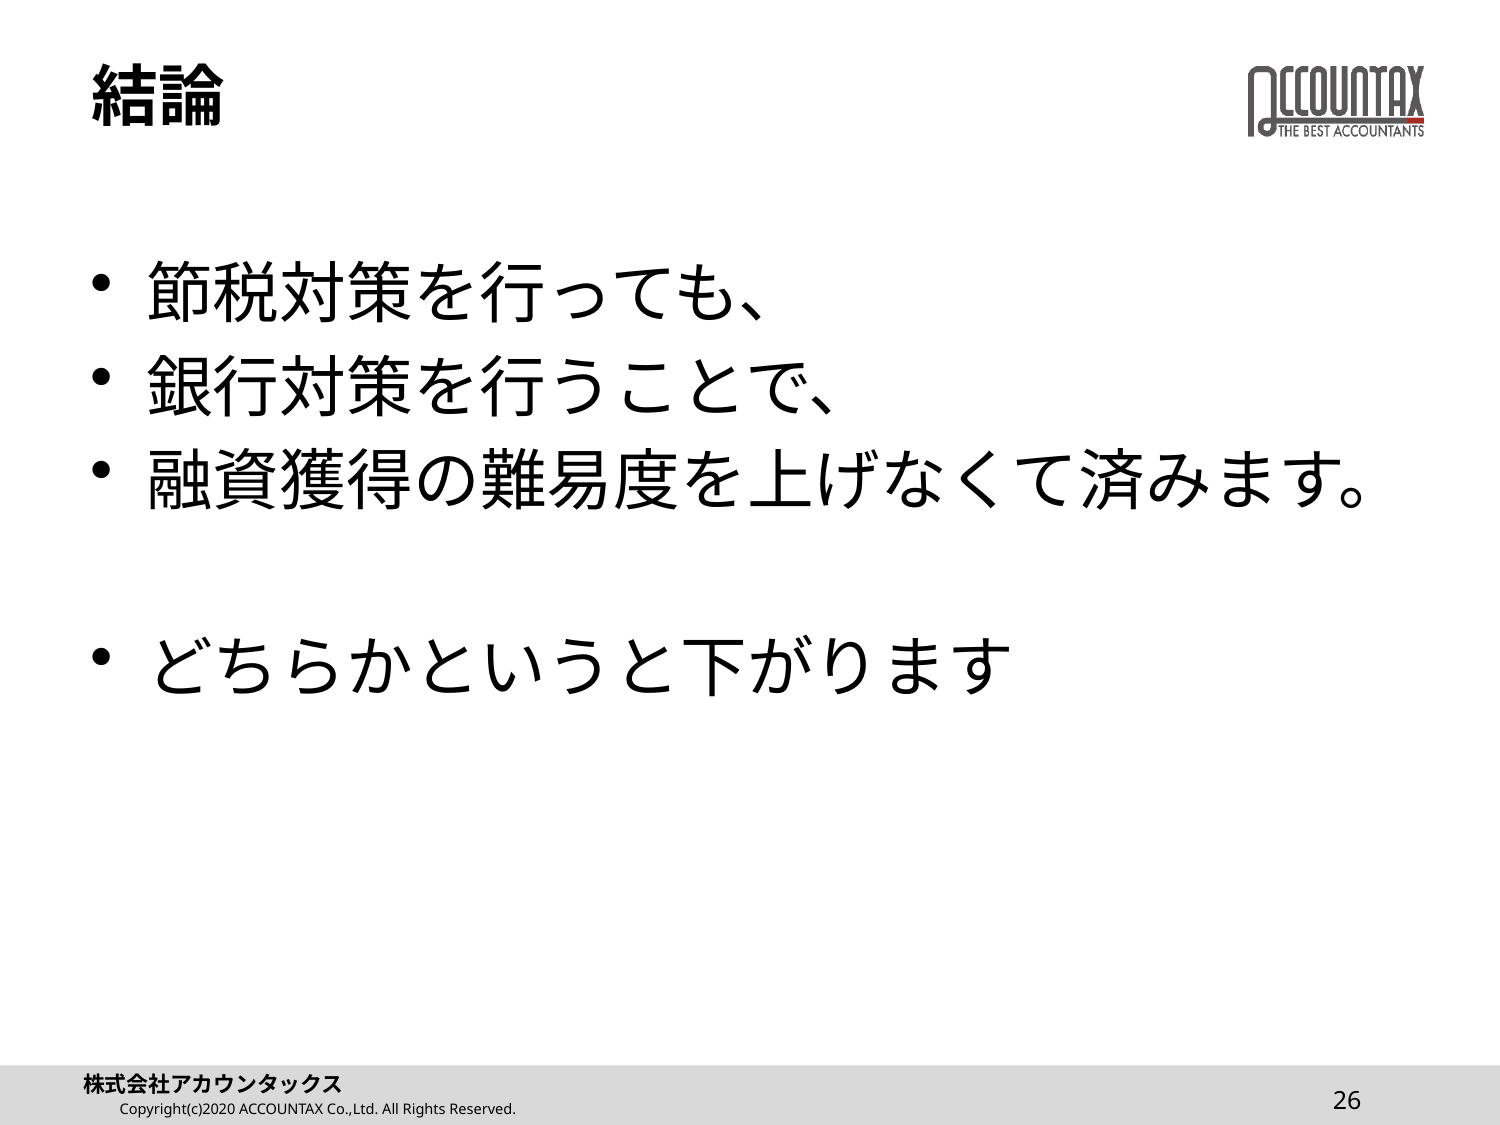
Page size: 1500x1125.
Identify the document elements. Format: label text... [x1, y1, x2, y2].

slide_number 26 [1269, 1077, 1425, 1125]
picture [1353, 66, 1424, 137]
list 節税対策を行っても、 銀行対策を行うことで、 融資獲得の難易度を上げなくて済みます。 どちらかというと下がります [75, 243, 1425, 986]
title 結論 [76, 31, 1353, 157]
